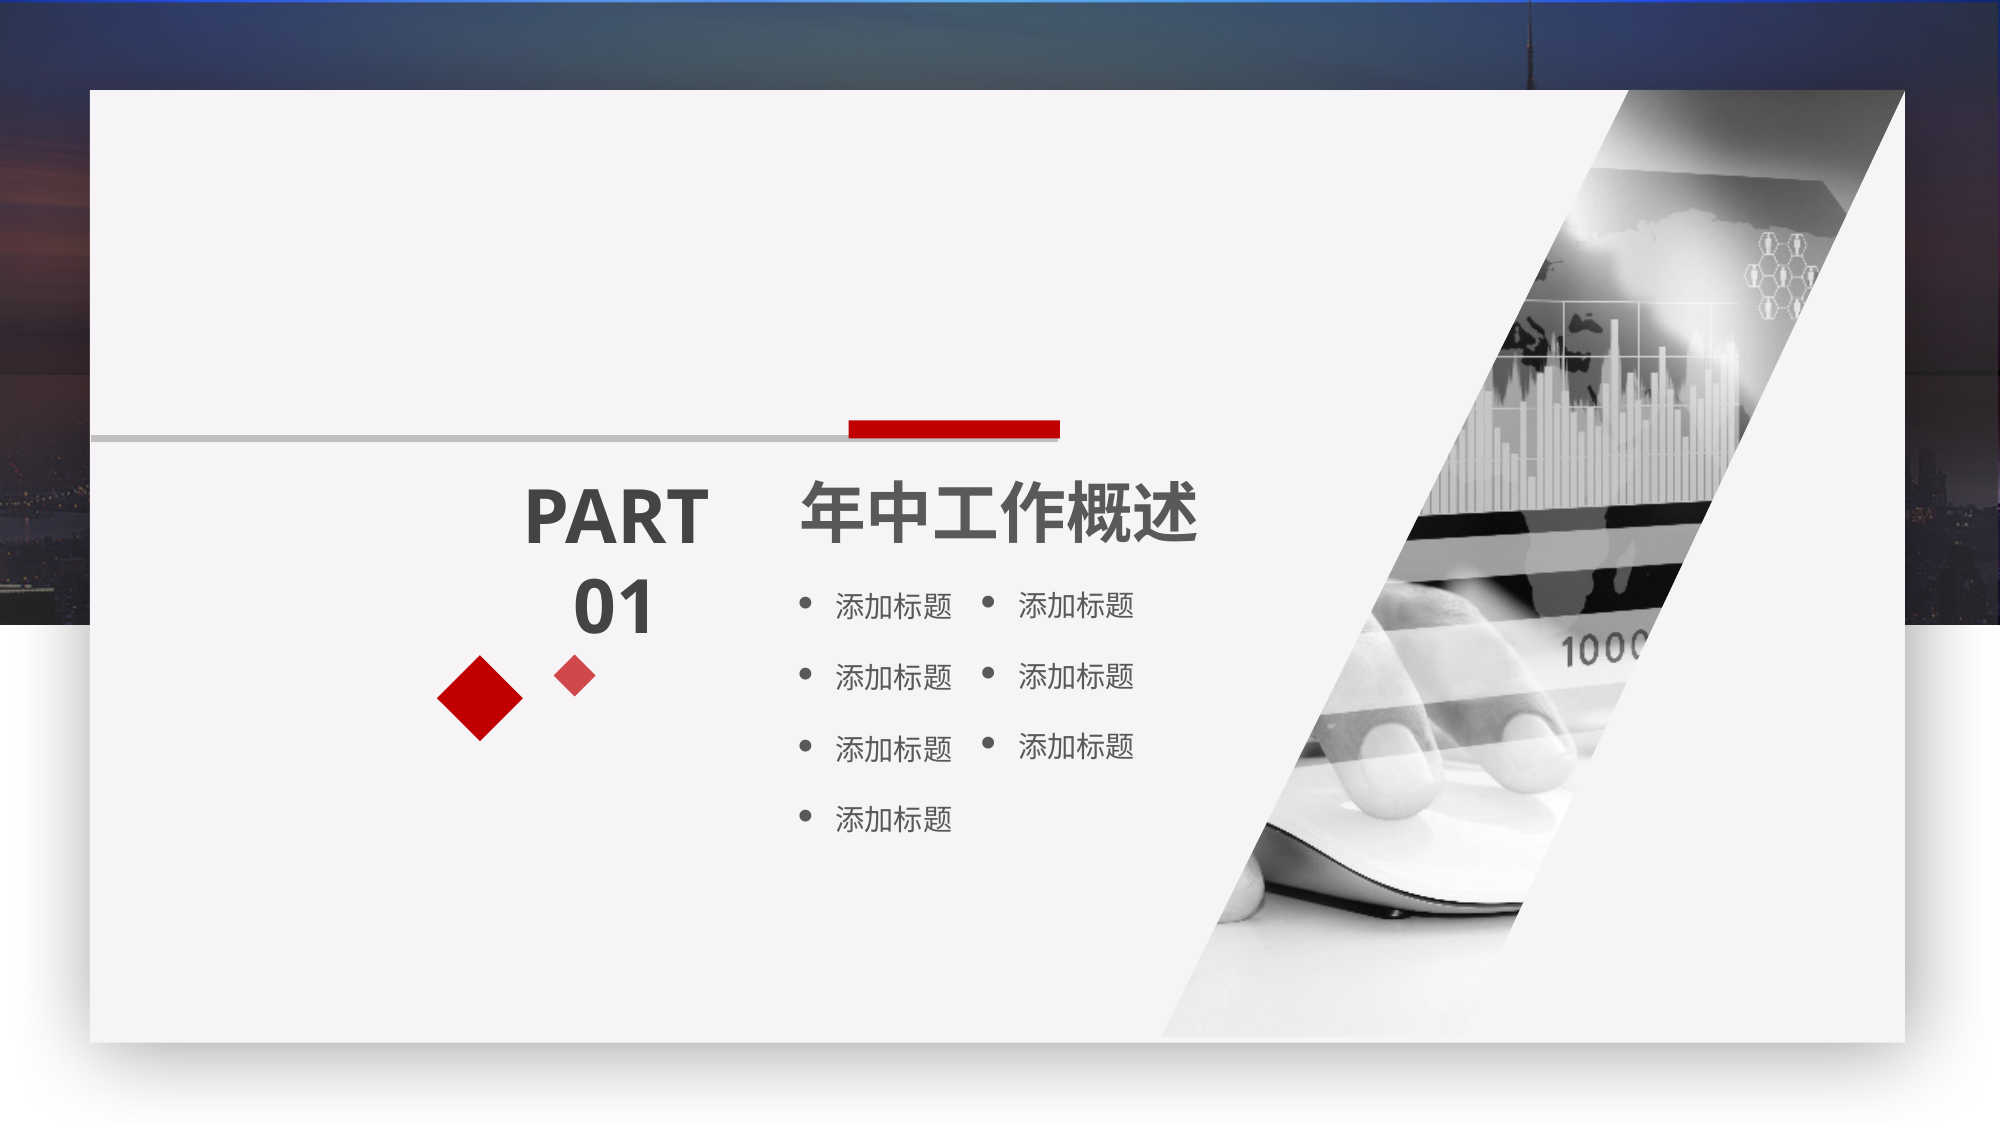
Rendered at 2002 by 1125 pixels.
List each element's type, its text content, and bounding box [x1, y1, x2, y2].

text_box [436, 656, 523, 742]
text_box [90, 420, 1061, 439]
text_box 年中工作概述 [784, 463, 1155, 559]
text_box [553, 656, 596, 697]
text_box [980, 586, 1240, 765]
text_box PART 01 [455, 460, 778, 656]
picture [0, 0, 2000, 625]
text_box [797, 588, 1009, 837]
picture [1160, 89, 1906, 1038]
